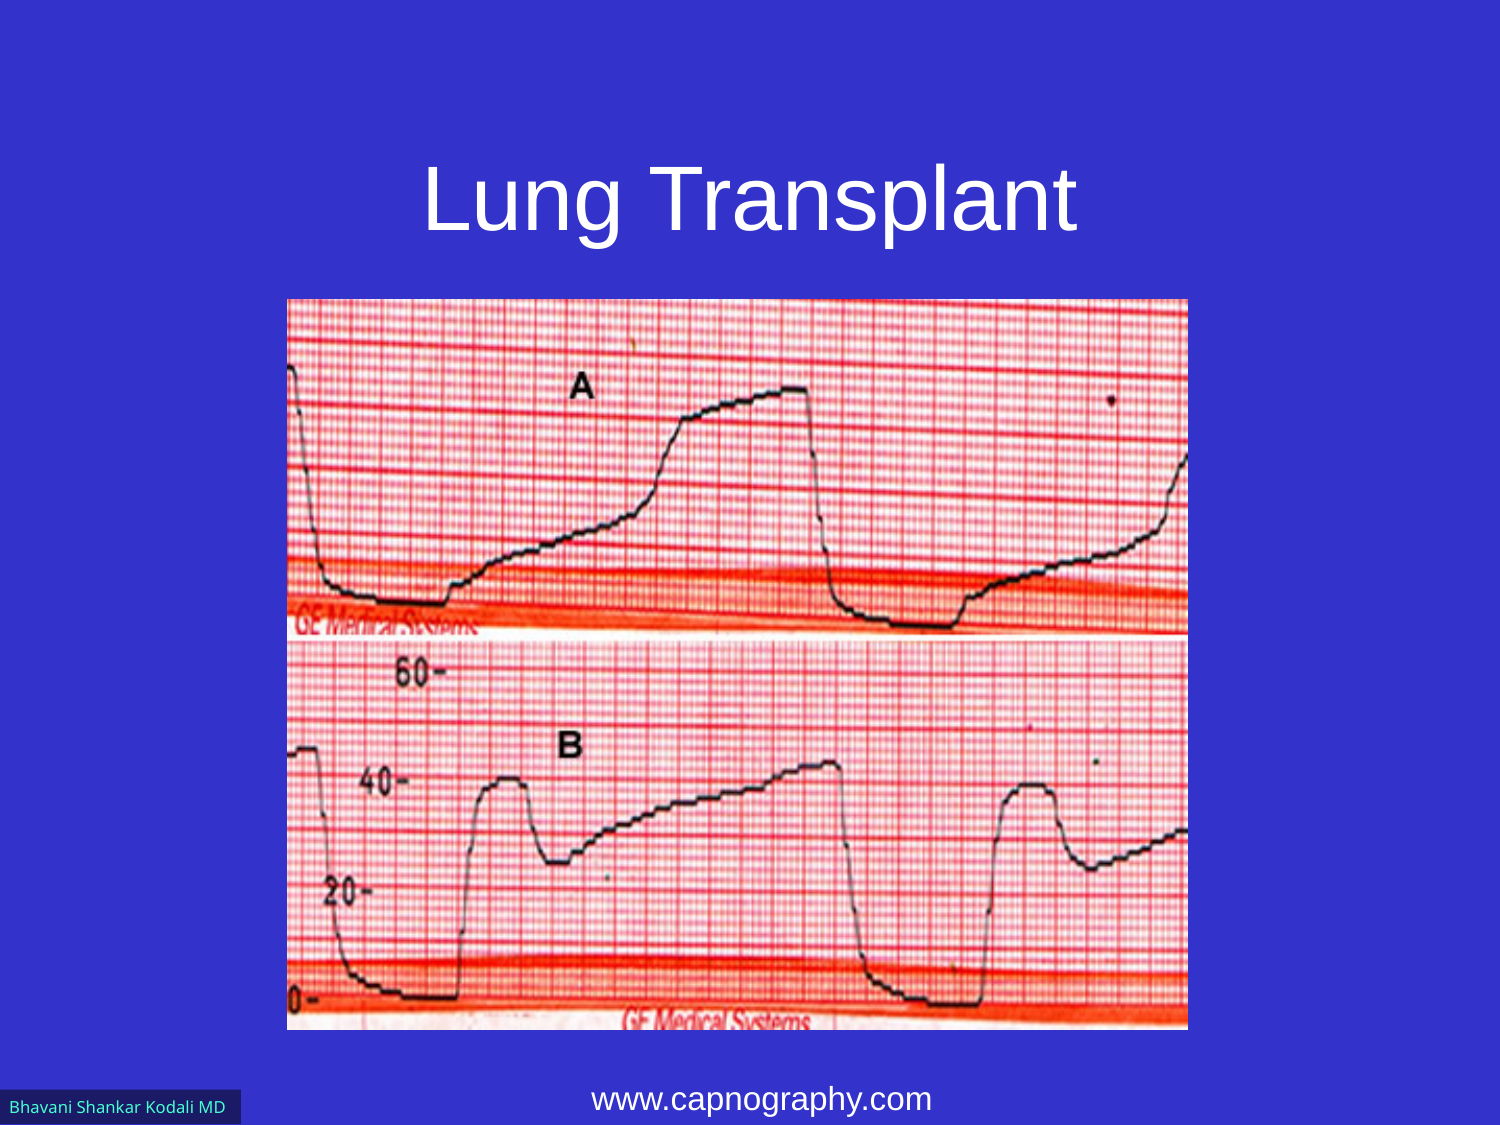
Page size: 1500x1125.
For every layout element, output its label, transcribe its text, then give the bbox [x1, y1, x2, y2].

title Lung Transplant [112, 99, 1388, 288]
text_box Bhavani Shankar Kodali MD [0, 1089, 241, 1125]
text_box www.capnography.com [576, 1069, 948, 1125]
picture [287, 299, 1188, 1030]
